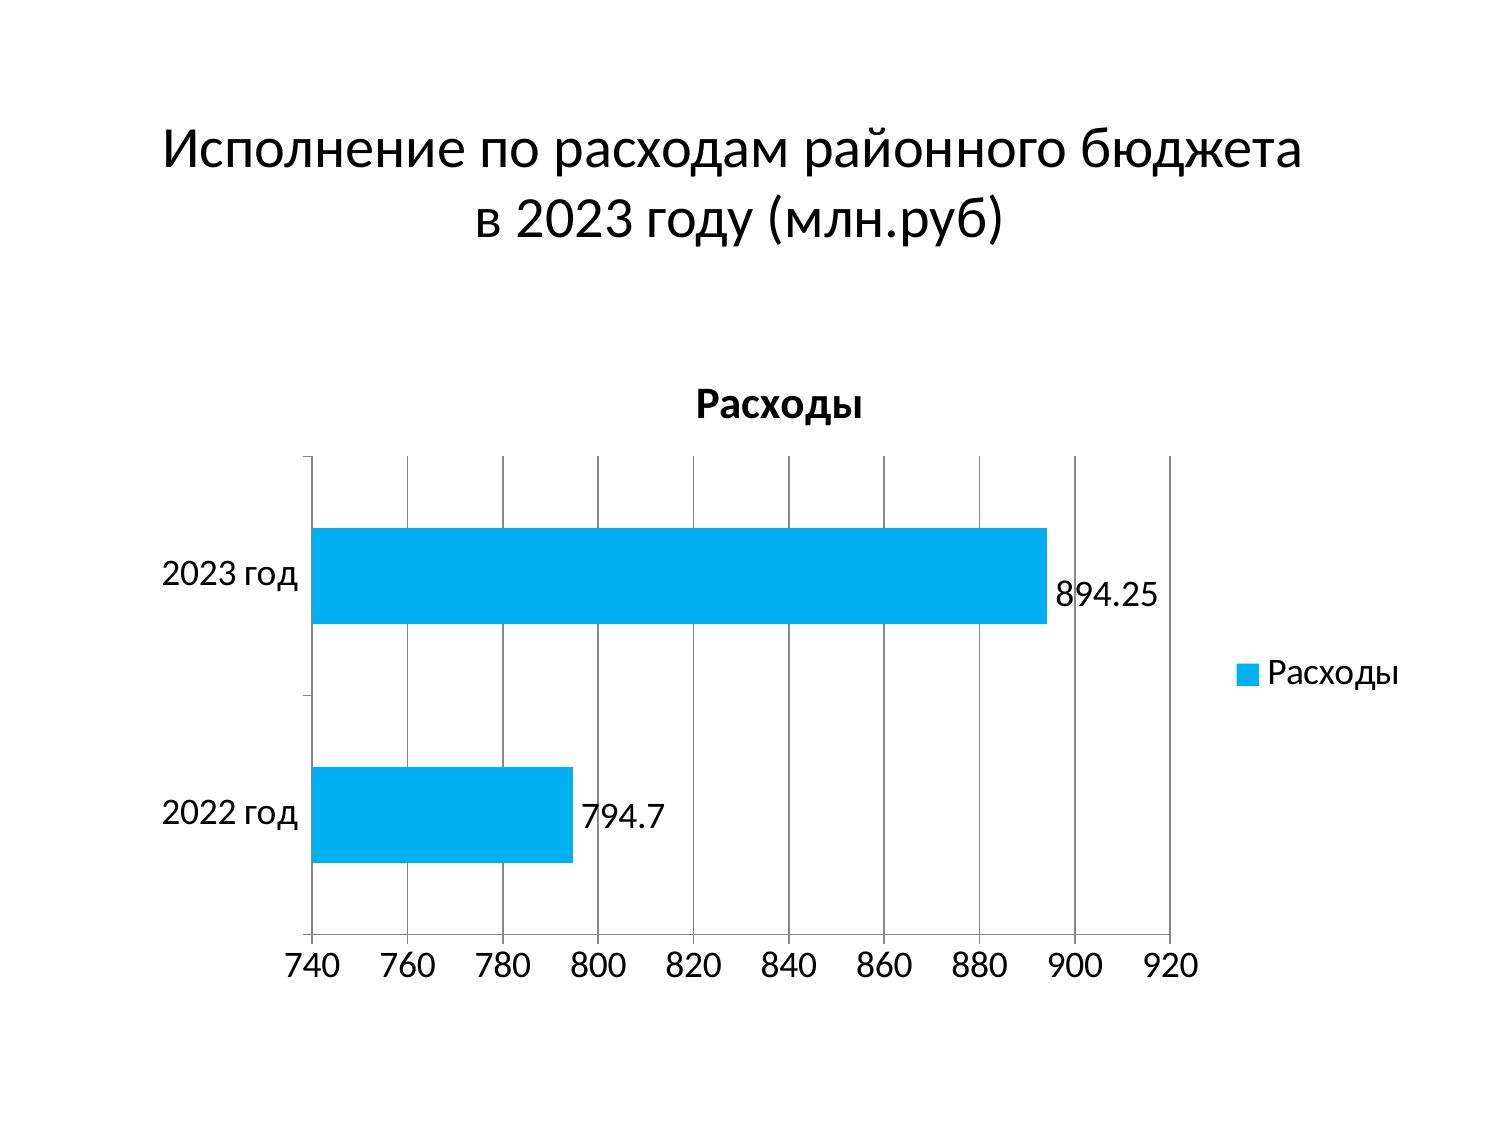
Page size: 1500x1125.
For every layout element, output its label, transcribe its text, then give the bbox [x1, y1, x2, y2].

chart [135, 349, 1426, 1001]
title Исполнение по расходам районного бюджета в 2023 году (млн.руб) [64, 66, 1415, 292]
